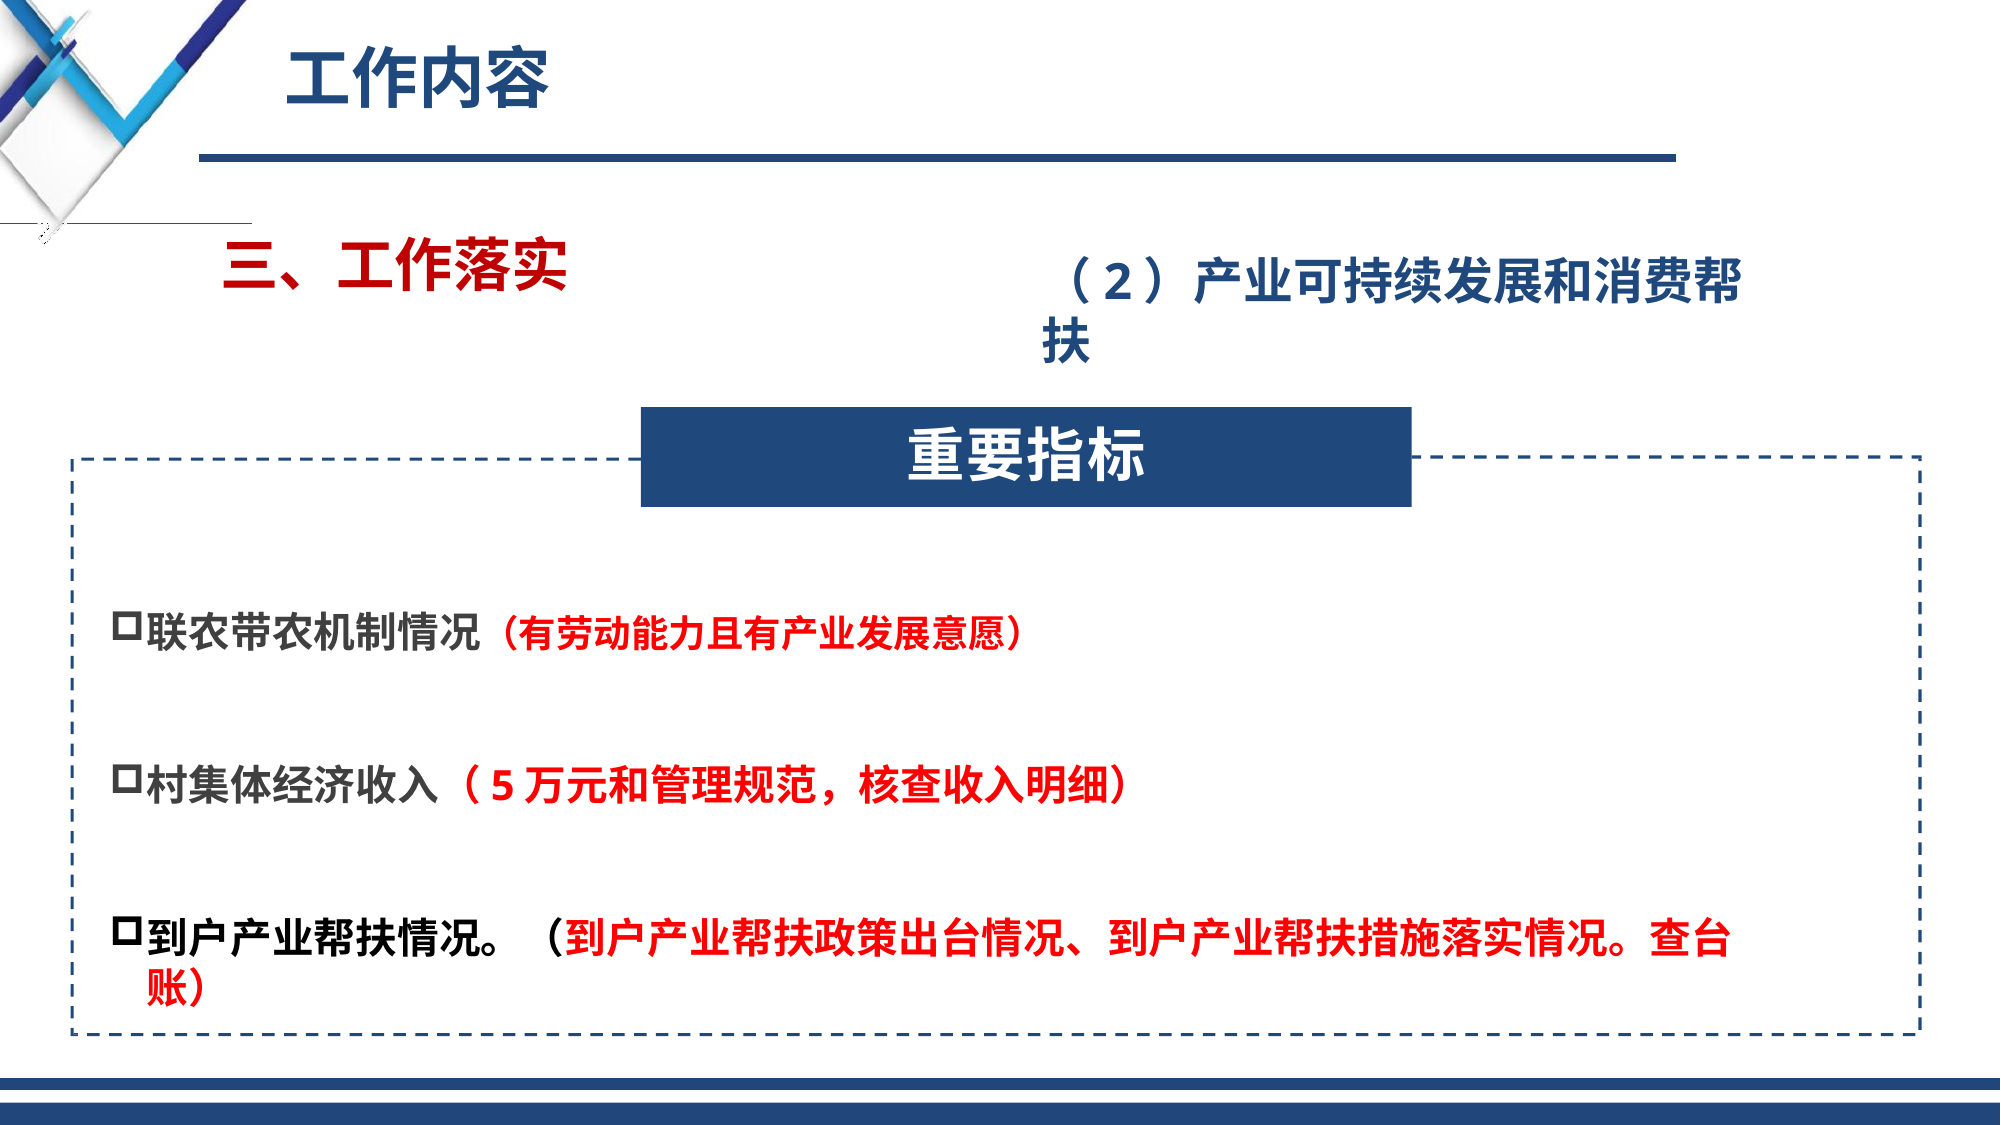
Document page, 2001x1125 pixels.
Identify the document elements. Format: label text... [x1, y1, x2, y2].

text_box [1474, 455, 1487, 459]
text_box [962, 1033, 975, 1037]
text_box [1859, 1033, 1872, 1037]
text_box [1115, 1033, 1128, 1037]
text_box 联农带农机制情况（有劳动能力且有产业发展意愿） 村集体经济收入（5万元和管理规范，核查收入明细） 到户产业帮扶情况。（到户产业帮扶政策出台情况、到户产业帮扶措施落实情况。查台账） [107, 603, 1816, 1012]
text_box [168, 457, 182, 461]
text_box [1918, 601, 1922, 615]
text_box [459, 1033, 472, 1037]
text_box [278, 457, 291, 461]
text_box [70, 874, 74, 888]
text_box [1640, 1033, 1653, 1037]
text_box [896, 1033, 910, 1037]
text_box [475, 457, 488, 461]
text_box [70, 699, 74, 713]
text_box [70, 677, 74, 691]
text_box [387, 457, 401, 461]
text_box [1736, 455, 1750, 459]
text_box [1649, 455, 1662, 459]
text_box [147, 457, 160, 461]
text_box [1496, 455, 1509, 459]
text_box [1430, 455, 1443, 459]
text_box [655, 1033, 669, 1037]
text_box [240, 1033, 253, 1037]
text_box [1918, 842, 1922, 855]
text_box [1049, 1033, 1063, 1037]
text_box [349, 1033, 363, 1037]
text_box [1517, 455, 1531, 459]
text_box [196, 1033, 210, 1037]
text_box [109, 1033, 122, 1037]
text_box [640, 407, 1412, 416]
text_box [918, 1033, 931, 1037]
text_box [497, 457, 510, 461]
text_box [1180, 1033, 1194, 1037]
text_box [437, 1033, 450, 1037]
text_box [1749, 1033, 1763, 1037]
text_box [562, 457, 576, 461]
text_box [518, 457, 532, 461]
text_box [628, 457, 641, 461]
title 工作内容 [282, 33, 554, 224]
text_box [1918, 558, 1922, 571]
text_box [1411, 455, 1422, 459]
text_box [1918, 623, 1922, 637]
text_box [300, 457, 313, 461]
text_box [1268, 1033, 1281, 1037]
text_box [584, 457, 598, 461]
text_box [1918, 973, 1922, 987]
text_box [540, 457, 554, 461]
text_box [327, 1033, 341, 1037]
text_box [1334, 1033, 1347, 1037]
text_box [81, 457, 94, 461]
text_box [70, 743, 74, 757]
text_box [699, 1033, 713, 1037]
text_box [1918, 1017, 1922, 1030]
text_box [1918, 470, 1922, 484]
text_box [546, 1033, 560, 1037]
text_box [1618, 1033, 1631, 1037]
text_box [1421, 1033, 1435, 1037]
text_box [70, 918, 74, 932]
text_box [70, 546, 74, 560]
text_box [262, 1033, 275, 1037]
text_box [1093, 1033, 1106, 1037]
text_box [218, 1033, 231, 1037]
text_box [984, 1033, 997, 1037]
text_box [1605, 455, 1618, 459]
text_box [1539, 455, 1553, 459]
text_box [305, 1033, 319, 1037]
text_box [1918, 820, 1922, 834]
text_box [70, 940, 74, 953]
text_box [1889, 455, 1903, 459]
text_box [1137, 1033, 1150, 1037]
text_box [1596, 1033, 1610, 1037]
text_box [1802, 455, 1815, 459]
text_box [1452, 455, 1465, 459]
text_box [1918, 929, 1922, 943]
text_box [743, 1033, 756, 1037]
text_box [787, 1033, 800, 1037]
text_box [1771, 1033, 1785, 1037]
text_box [409, 457, 423, 461]
text_box [590, 1033, 603, 1037]
text_box [70, 481, 74, 494]
picture [0, 0, 252, 245]
text_box [70, 962, 74, 975]
text_box [874, 1033, 888, 1037]
text_box [1583, 455, 1597, 459]
text_box [1918, 754, 1922, 768]
text_box [1837, 1033, 1850, 1037]
text_box [1918, 536, 1922, 549]
text_box [1027, 1033, 1041, 1037]
text_box [1793, 1033, 1806, 1037]
text_box [1918, 579, 1922, 593]
text_box [1815, 1033, 1828, 1037]
text_box [1705, 1033, 1719, 1037]
text_box [1918, 689, 1922, 702]
text_box [365, 457, 379, 461]
text_box [1918, 514, 1922, 527]
text_box [70, 502, 74, 516]
text_box [1692, 455, 1706, 459]
text_box [70, 809, 74, 822]
text_box [1377, 1033, 1391, 1037]
text_box [70, 634, 74, 647]
text_box [640, 489, 1412, 507]
text_box [1071, 1033, 1085, 1037]
text_box [1530, 1033, 1544, 1037]
text_box [70, 1027, 78, 1037]
text_box [70, 1006, 74, 1019]
text_box [284, 1033, 297, 1037]
text_box [70, 459, 74, 472]
text_box [940, 1033, 953, 1037]
text_box [612, 1033, 625, 1037]
text_box [1574, 1033, 1588, 1037]
text_box [1846, 455, 1859, 459]
text_box [70, 896, 74, 910]
text_box [1918, 711, 1922, 724]
text_box [70, 655, 74, 669]
text_box [1918, 667, 1922, 680]
text_box [130, 1033, 144, 1037]
text_box [431, 457, 444, 461]
text_box [0, 1102, 2000, 1125]
text_box [1487, 1033, 1500, 1037]
text_box 重要指标 [640, 416, 1412, 489]
text_box [1684, 1033, 1697, 1037]
text_box [830, 1033, 844, 1037]
text_box [1552, 1033, 1566, 1037]
text_box [1918, 908, 1922, 921]
text_box [1758, 455, 1772, 459]
text_box [1918, 995, 1922, 1009]
text_box [1727, 1033, 1741, 1037]
text_box [371, 1033, 385, 1037]
text_box [70, 831, 74, 844]
text_box [1918, 798, 1922, 812]
text_box [1399, 1033, 1413, 1037]
text_box [256, 457, 269, 461]
text_box [125, 457, 138, 461]
text_box [524, 1033, 538, 1037]
text_box [765, 1033, 778, 1037]
text_box [721, 1033, 735, 1037]
text_box [234, 457, 248, 461]
text_box [70, 568, 74, 581]
text_box [70, 612, 74, 625]
text_box [152, 1033, 166, 1037]
text_box [343, 457, 357, 461]
text_box [568, 1033, 581, 1037]
text_box [1627, 455, 1640, 459]
text_box [1867, 455, 1881, 459]
text_box [1918, 645, 1922, 659]
text_box [852, 1033, 866, 1037]
text_box [1202, 1033, 1216, 1037]
text_box [1714, 455, 1728, 459]
text_box [1902, 1033, 1916, 1037]
text_box [1918, 951, 1922, 965]
text_box [190, 457, 204, 461]
text_box [1671, 455, 1684, 459]
text_box [1159, 1033, 1172, 1037]
text_box [1918, 776, 1922, 790]
text_box [480, 1033, 494, 1037]
text_box [1312, 1033, 1325, 1037]
text_box [103, 457, 116, 461]
text_box [70, 852, 74, 866]
text_box 三、工作落实 [218, 226, 573, 299]
text_box [1880, 1033, 1894, 1037]
text_box [70, 524, 74, 538]
text_box [1918, 492, 1922, 505]
text_box [322, 457, 335, 461]
text_box [1509, 1033, 1522, 1037]
text_box [1224, 1033, 1238, 1037]
text_box （2）产业可持续发展和消费帮扶 [1039, 247, 1775, 370]
text_box [809, 1033, 822, 1037]
text_box [1561, 455, 1575, 459]
text_box [1005, 1033, 1019, 1037]
text_box [212, 457, 226, 461]
text_box [70, 984, 74, 997]
text_box [1911, 455, 1922, 462]
text_box [70, 765, 74, 778]
text_box [1465, 1033, 1478, 1037]
text_box [70, 721, 74, 735]
text_box [1780, 455, 1793, 459]
text_box [606, 457, 619, 461]
text_box [1918, 864, 1922, 877]
text_box [677, 1033, 691, 1037]
text_box [1290, 1033, 1303, 1037]
text_box [70, 787, 74, 800]
text_box [453, 457, 466, 461]
text_box [70, 590, 74, 603]
text_box [1355, 1033, 1369, 1037]
text_box [502, 1033, 516, 1037]
text_box [87, 1033, 100, 1037]
text_box [1918, 733, 1922, 746]
text_box [1662, 1033, 1675, 1037]
text_box [174, 1033, 188, 1037]
text_box [1824, 455, 1837, 459]
text_box [634, 1033, 647, 1037]
text_box [1443, 1033, 1456, 1037]
text_box [393, 1033, 406, 1037]
text_box [1246, 1033, 1260, 1037]
text_box [1918, 886, 1922, 899]
text_box [415, 1033, 428, 1037]
